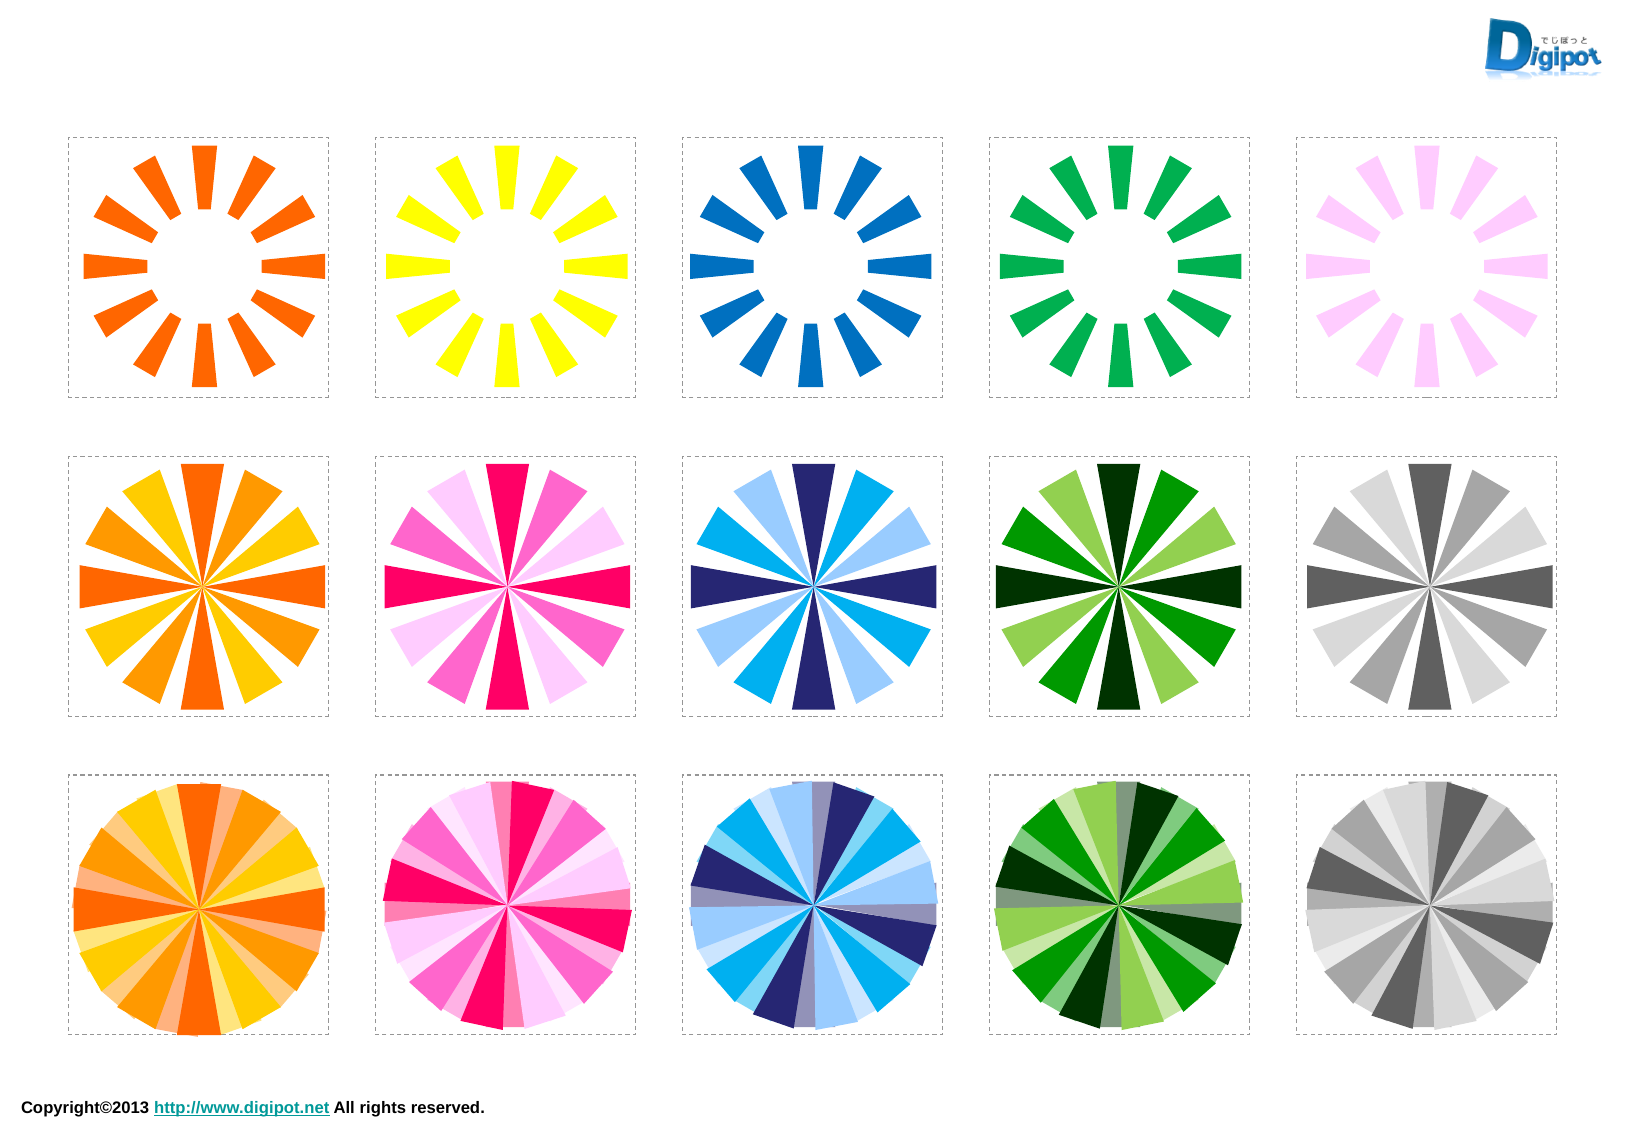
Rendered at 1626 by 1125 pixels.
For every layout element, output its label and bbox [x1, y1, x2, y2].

text_box [995, 782, 1242, 1029]
text_box [384, 463, 631, 710]
text_box [384, 782, 631, 1029]
text_box [1305, 145, 1548, 388]
text_box [689, 145, 932, 388]
text_box [995, 463, 1242, 710]
text_box [1306, 463, 1553, 710]
text_box [386, 145, 628, 388]
text_box [83, 145, 326, 388]
picture [1485, 18, 1602, 82]
text_box [690, 463, 937, 710]
text_box [79, 463, 326, 710]
text_box [999, 145, 1242, 388]
text_box [1306, 782, 1553, 1029]
text_box [73, 783, 325, 1036]
text_box [690, 782, 937, 1029]
